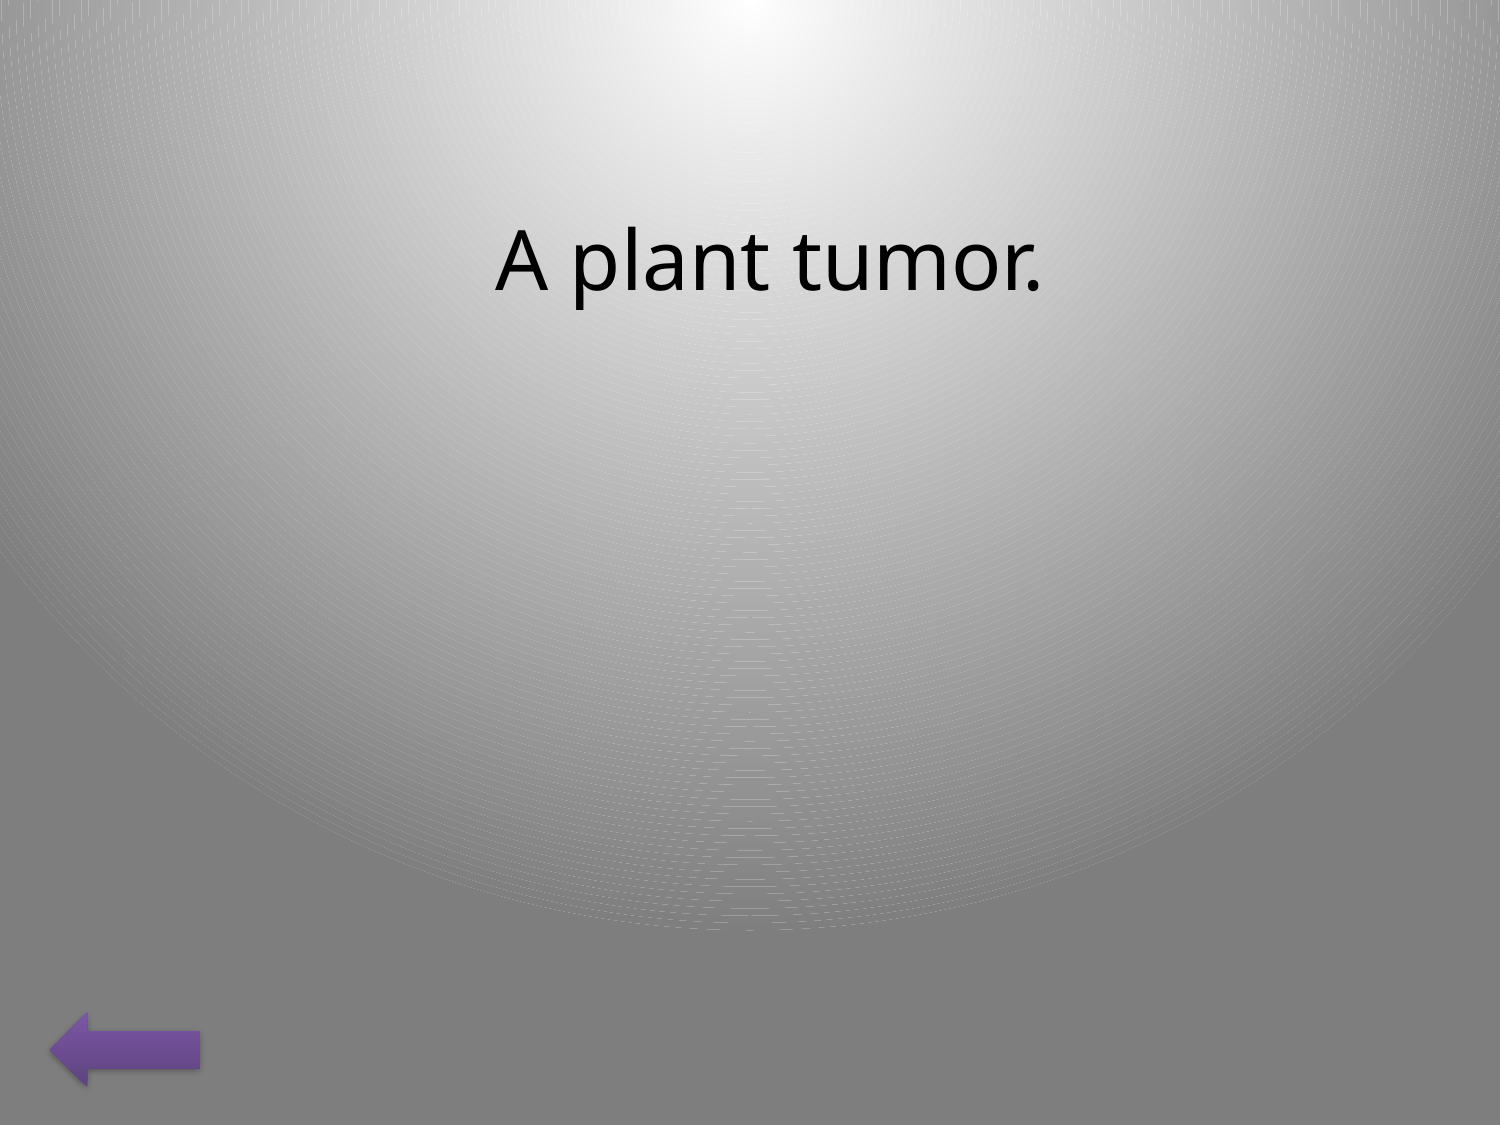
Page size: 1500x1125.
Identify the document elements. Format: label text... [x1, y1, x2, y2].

text_box [49, 1012, 200, 1088]
text_box A plant tumor. [224, 200, 1338, 315]
